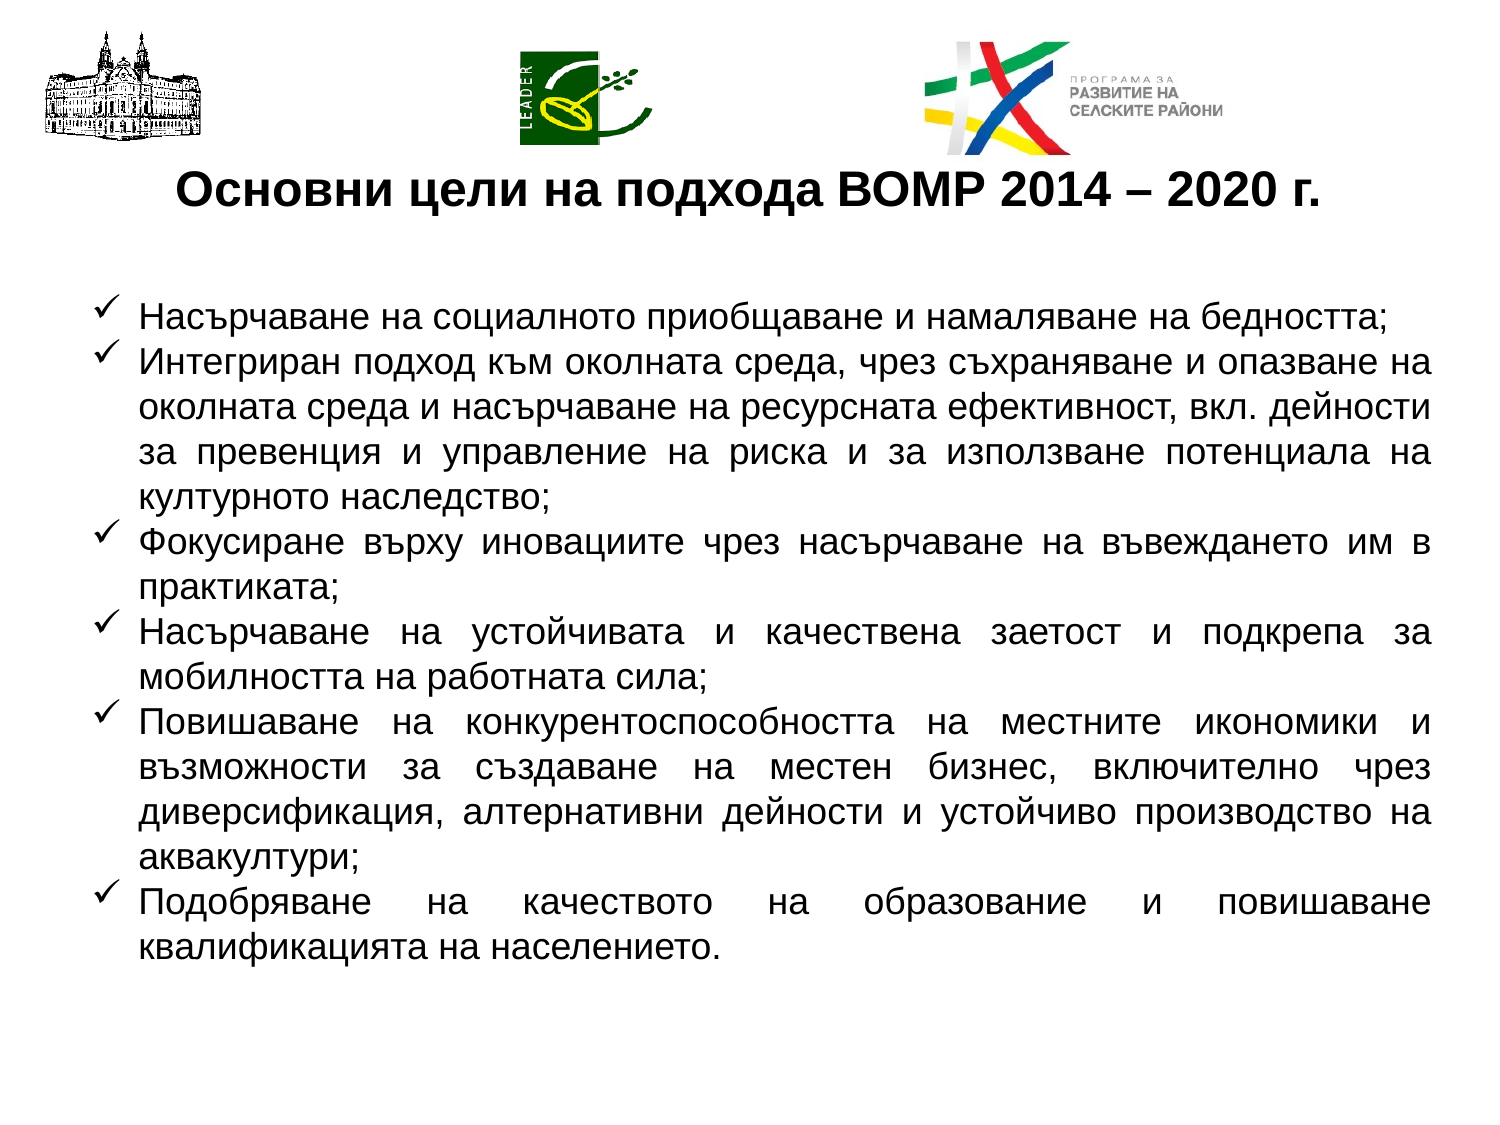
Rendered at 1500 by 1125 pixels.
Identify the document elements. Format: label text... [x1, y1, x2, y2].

picture [909, 27, 1235, 167]
picture [520, 50, 656, 145]
text_box Основни цели на подхода ВОМР 2014 – 2020 г. [40, 148, 1471, 244]
picture [40, 27, 207, 144]
text_box Насърчаване на социалното приобщаване и намаляване на бедността; Интегриран подход към околната среда, чрез съхраняване и опазване на околната среда и насърчаване на ресурсната ефективност, вкл. дейности за превенция и управление на риска и за използване потенциала на културното наследство; Фокусиране върху иновациите чрез насърчаване на въвеждането им в практиката; Насърчаване на устойчивата и качествена заетост и подкрепа за мобилността на работната сила; Повишаване на конкурентоспособността на местните икономики и възможности за създаване на местен бизнес, включително чрез диверсификация, алтернативни дейности и устойчиво производство на аквакултури; Подобряване на качеството на образование и повишаване квалификацията на населението. [76, 284, 1447, 975]
